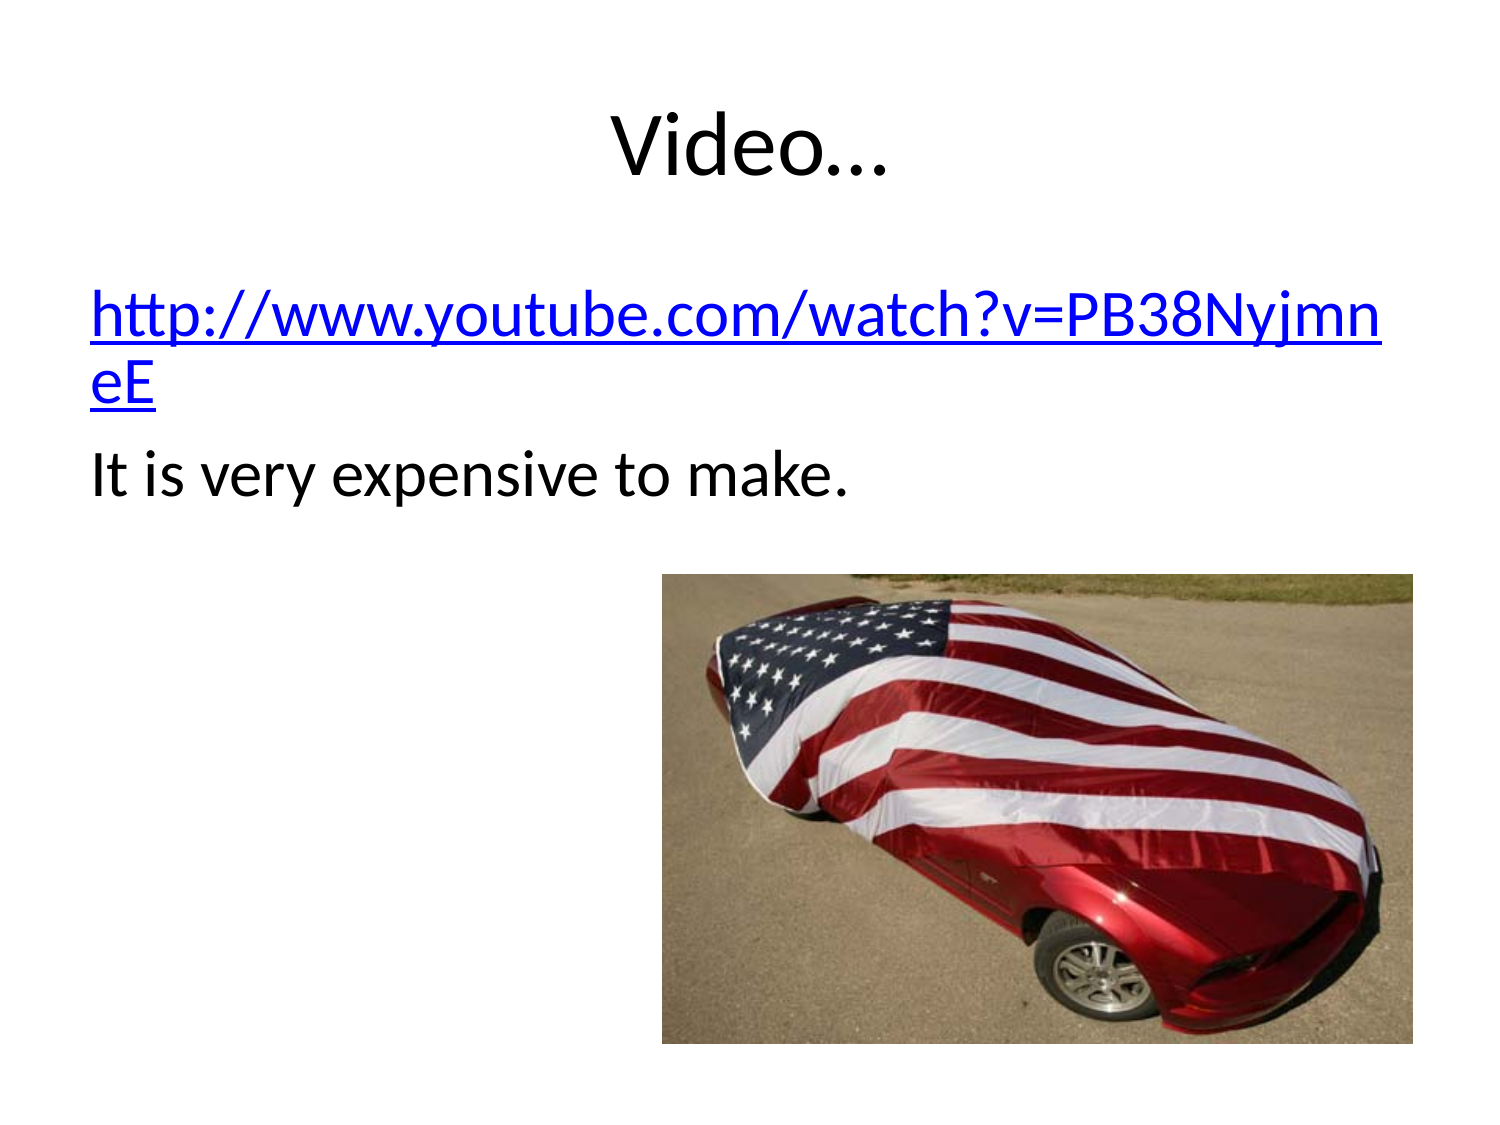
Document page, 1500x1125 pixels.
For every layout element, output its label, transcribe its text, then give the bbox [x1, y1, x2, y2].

picture [662, 574, 1413, 1044]
list http://www.youtube.com/watch?v=PB38NyjmneE It is very expensive to make. [75, 262, 1425, 1005]
title Video… [75, 45, 1425, 233]
